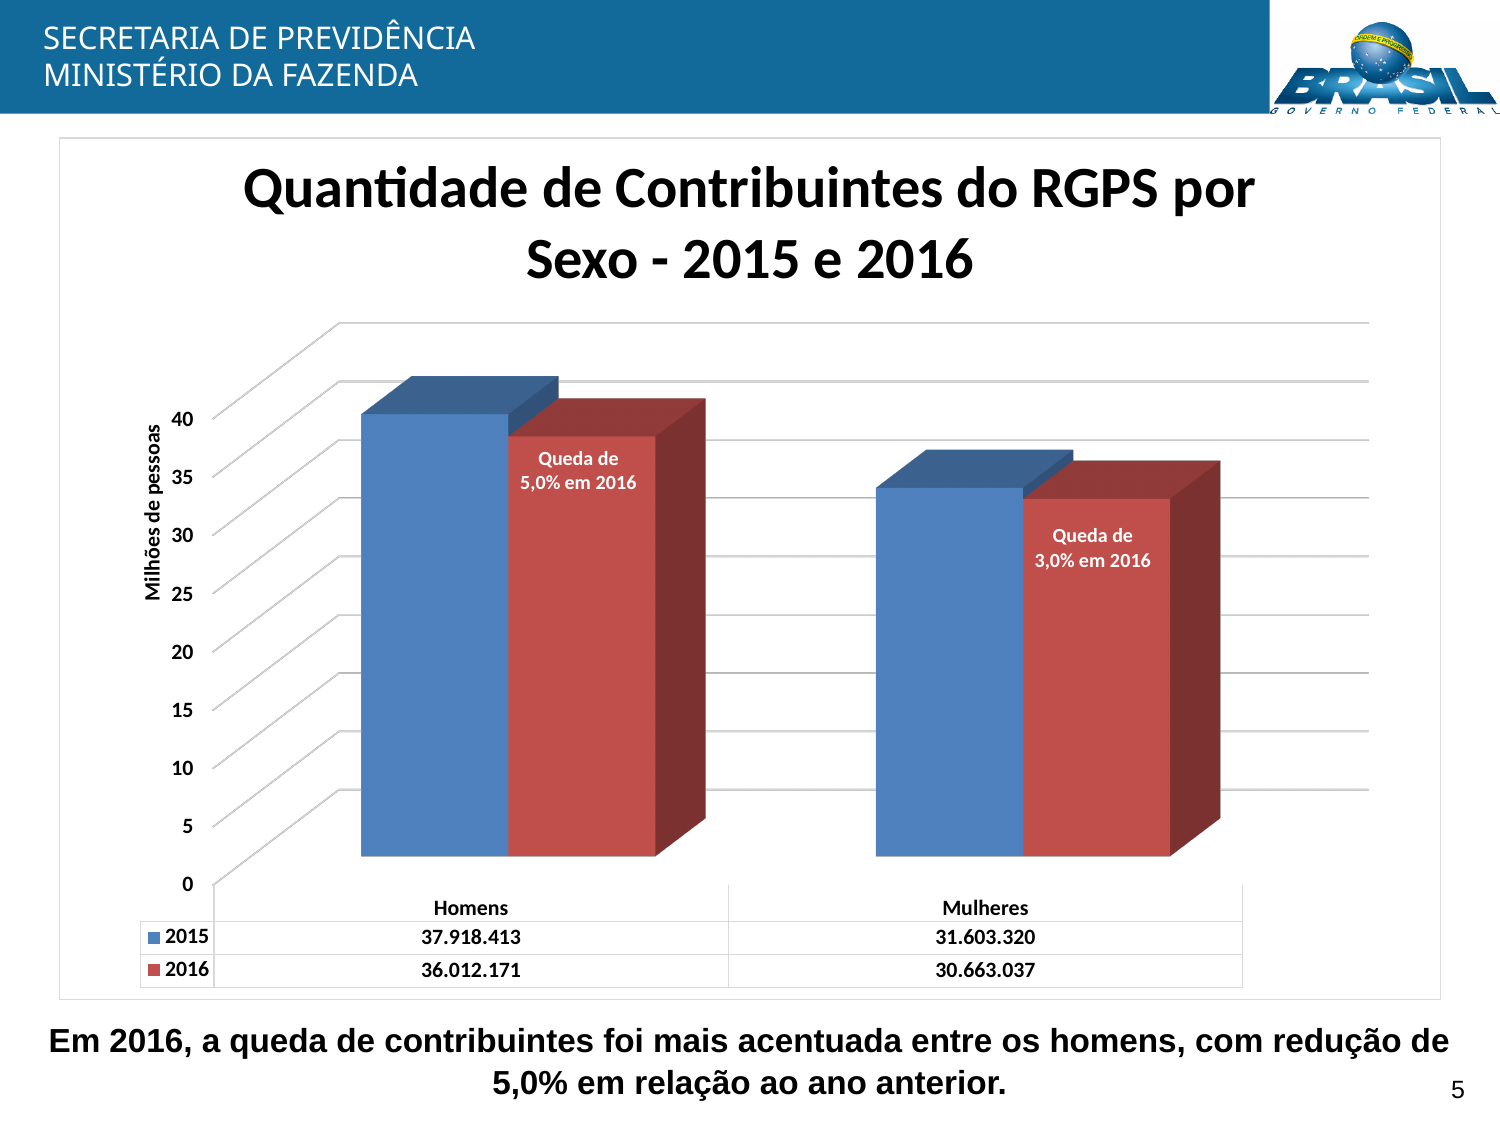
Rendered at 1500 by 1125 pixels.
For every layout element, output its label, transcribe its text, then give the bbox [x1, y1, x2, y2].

picture [58, 137, 1442, 1000]
text_box Em 2016, a queda de contribuintes foi mais acentuada entre os homens, com redução de 5,0% em relação ao ano anterior. [0, 999, 1500, 1119]
picture [1270, 22, 1500, 114]
